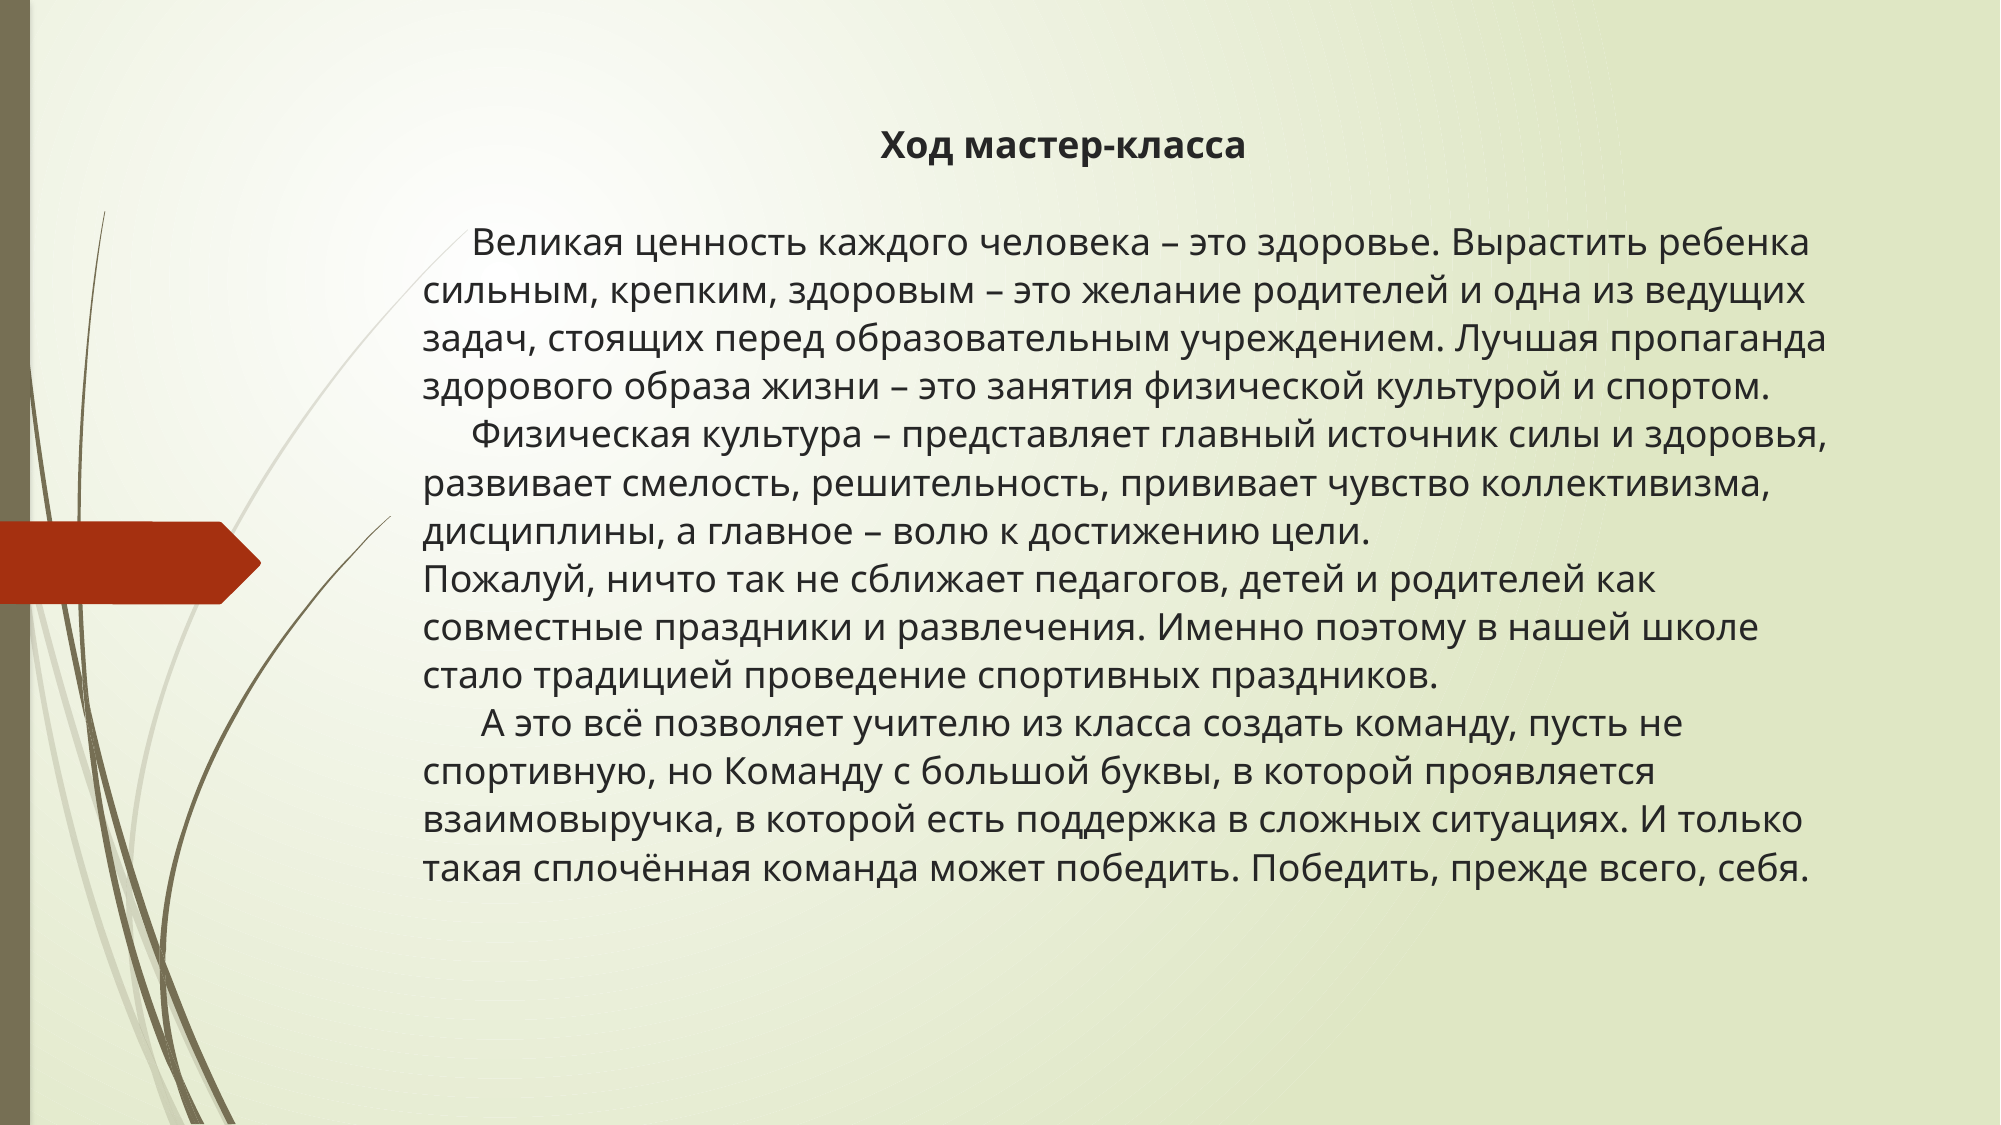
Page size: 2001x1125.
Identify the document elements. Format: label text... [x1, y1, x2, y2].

title Ход мастер-класса Великая ценность каждого человека – это здоровье. Вырастить ребенка сильным, крепким, здоровым – это желание родителей и одна из ведущих задач, стоящих перед образовательным учреждением. Лучшая пропаганда здорового образа жизни – это занятия физической культурой и спортом. Физическая культура – представляет главный источник силы и здоровья, развивает смелость, решительность, прививает чувство коллективизма, дисциплины, а главное – волю к достижению цели. Пожалуй, ничто так не сближает педагогов, детей и родителей как совместные праздники и развлечения. Именно поэтому в нашей школе стало традицией проведение спортивных праздников. А это всё позволяет учителю из класса создать команду, пусть не спортивную, но Команду с большой буквы, в которой проявляется взаимовыручка, в которой есть поддержка в сложных ситуациях. И только такая сплочённая команда может победить. Победить, прежде всего, себя. [407, 40, 1858, 1012]
